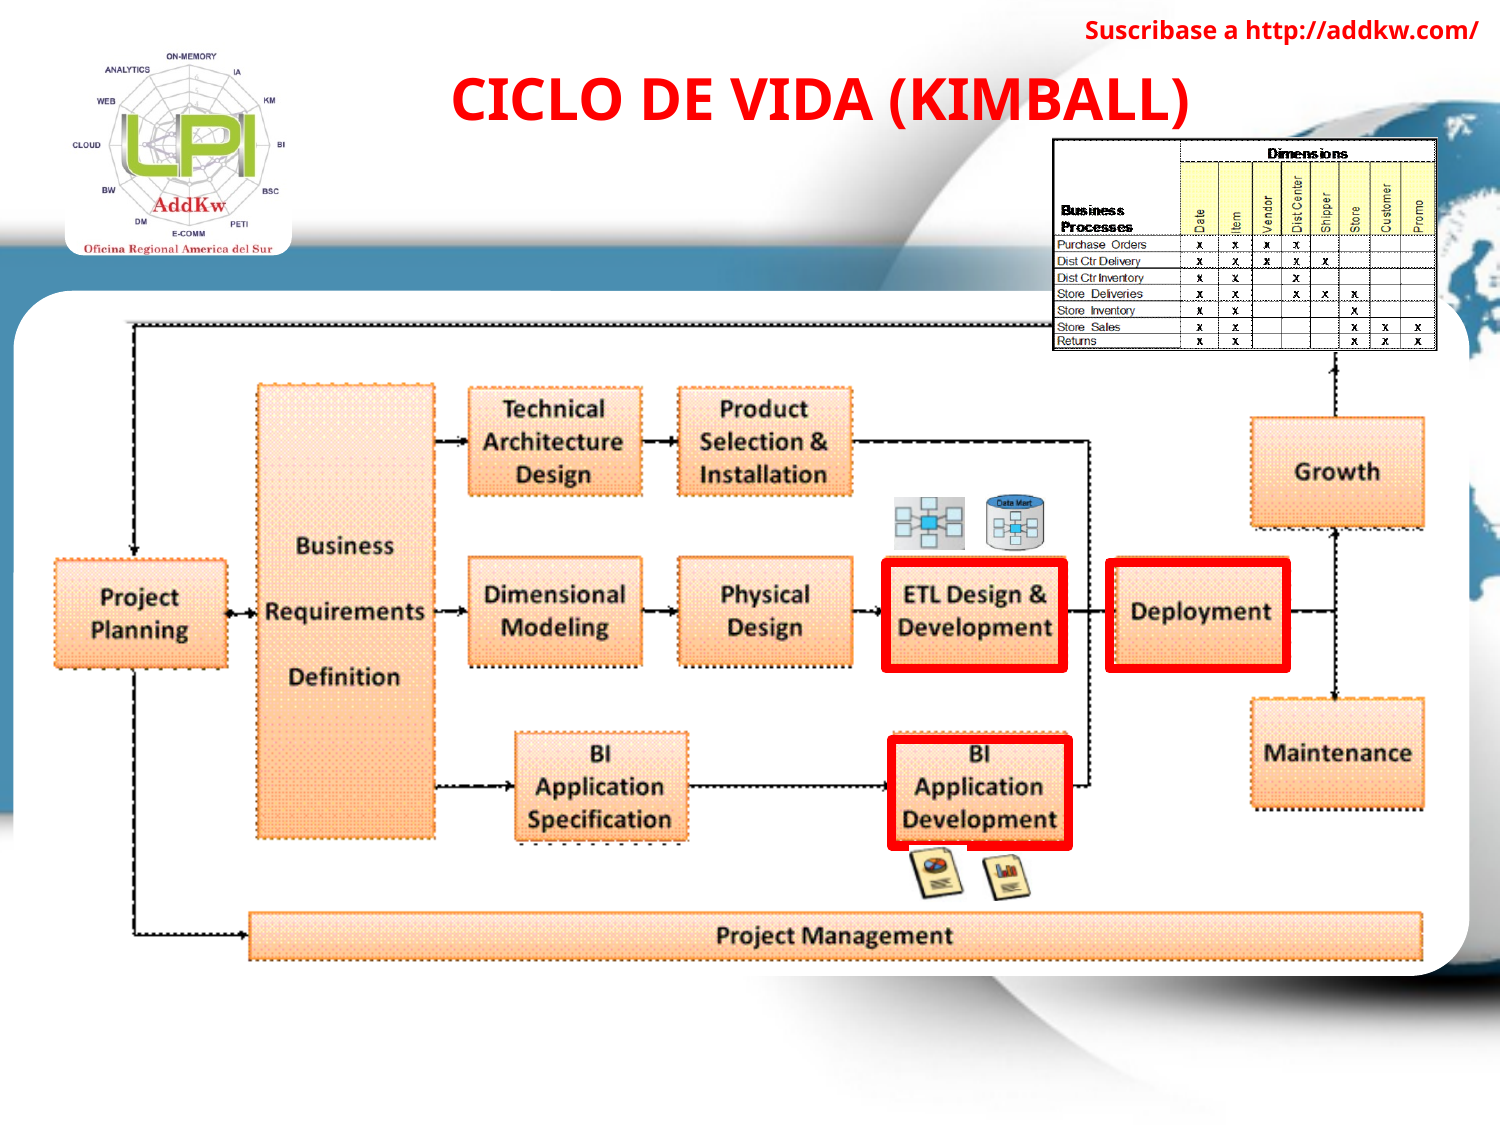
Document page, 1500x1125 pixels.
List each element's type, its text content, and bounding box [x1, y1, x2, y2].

picture [0, 0, 1500, 1125]
text_box Ciclo de vida (kimball) [276, 54, 1364, 173]
text_box Suscribase a http://addkw.com/ [1070, 7, 1495, 52]
